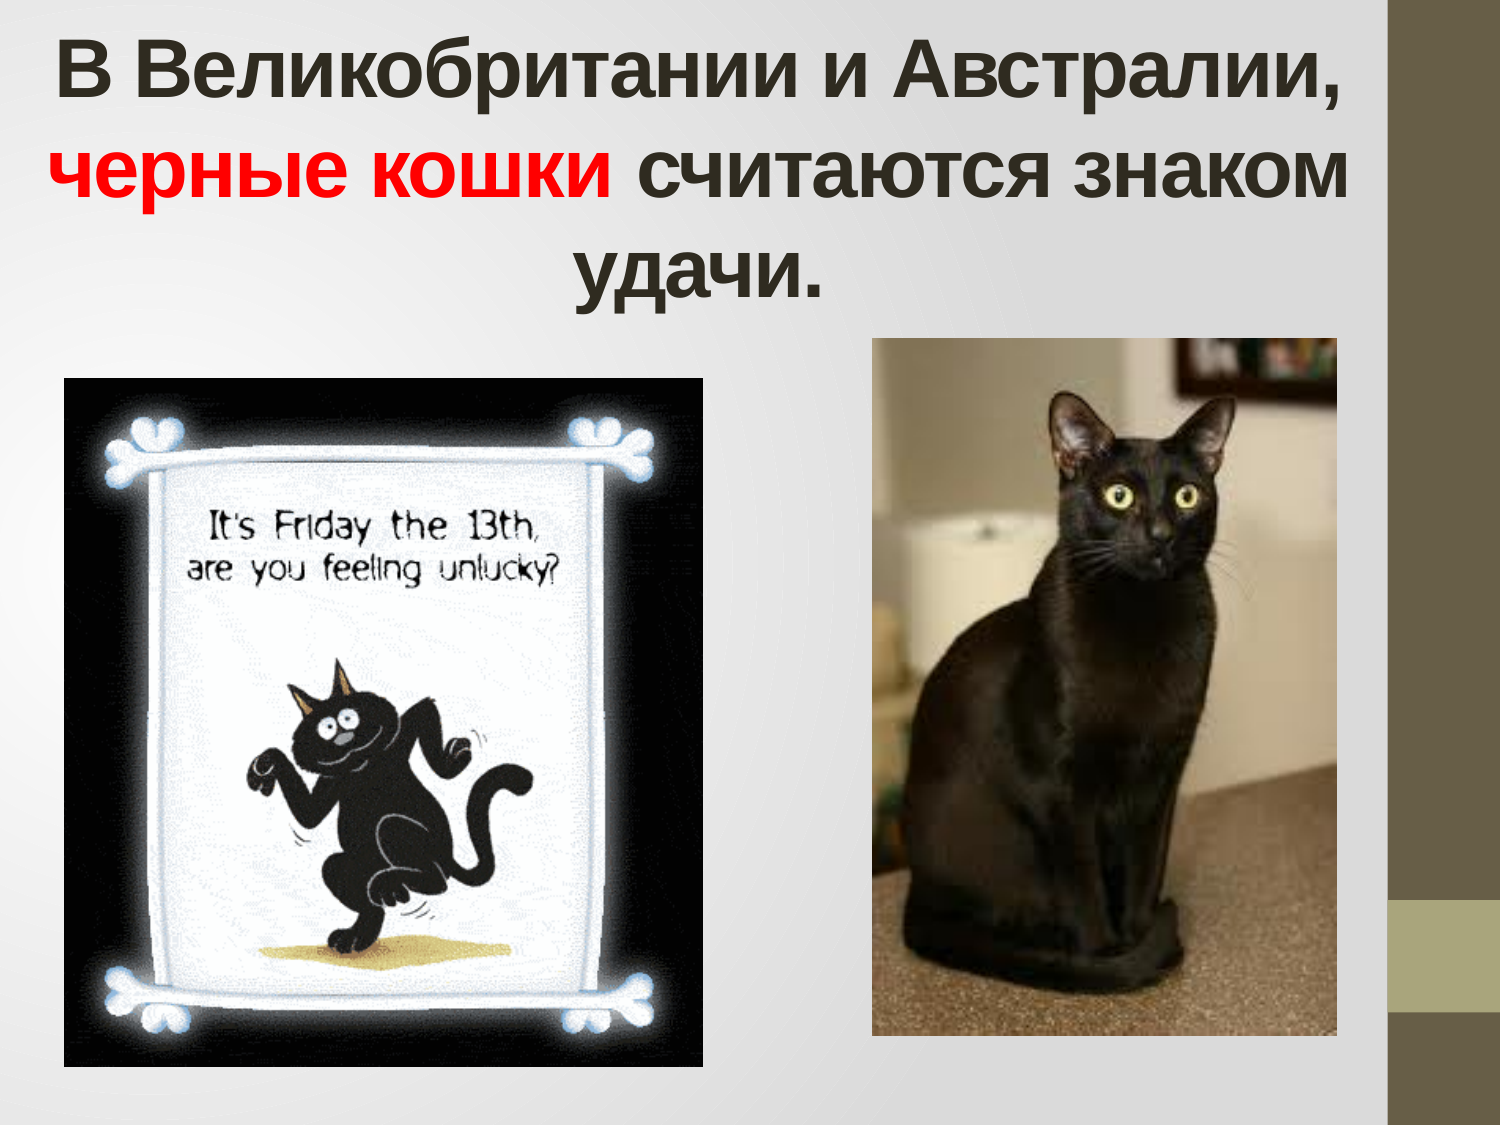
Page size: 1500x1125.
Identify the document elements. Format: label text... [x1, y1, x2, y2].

picture [871, 337, 1337, 1036]
picture [64, 377, 704, 1068]
title В Великобритании и Австралии, черные кошки считаются знаком удачи. [4, 54, 1393, 275]
